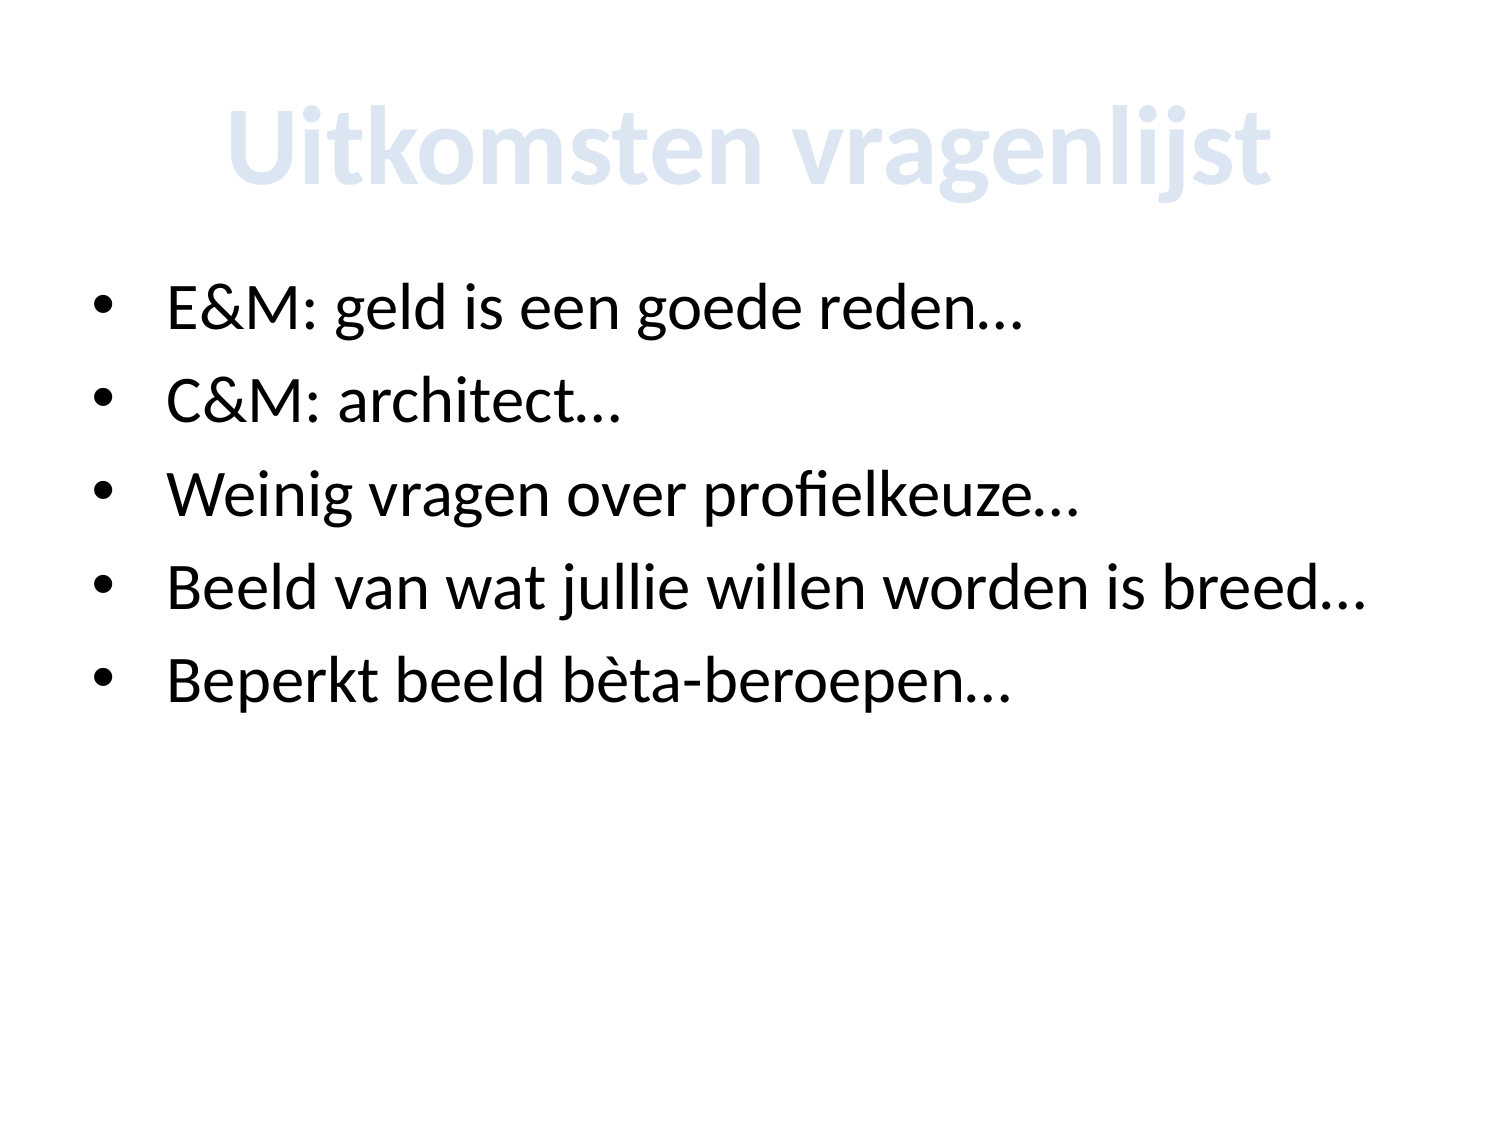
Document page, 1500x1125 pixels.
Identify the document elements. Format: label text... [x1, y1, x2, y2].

title Uitkomsten vragenlijst [112, 19, 1388, 255]
subtitle E&M: geld is een goede reden… C&M: architect… Weinig vragen over profielkeuze… Beeld van wat jullie willen worden is breed… Beperkt beeld bèta-beroepen… [76, 255, 1495, 882]
